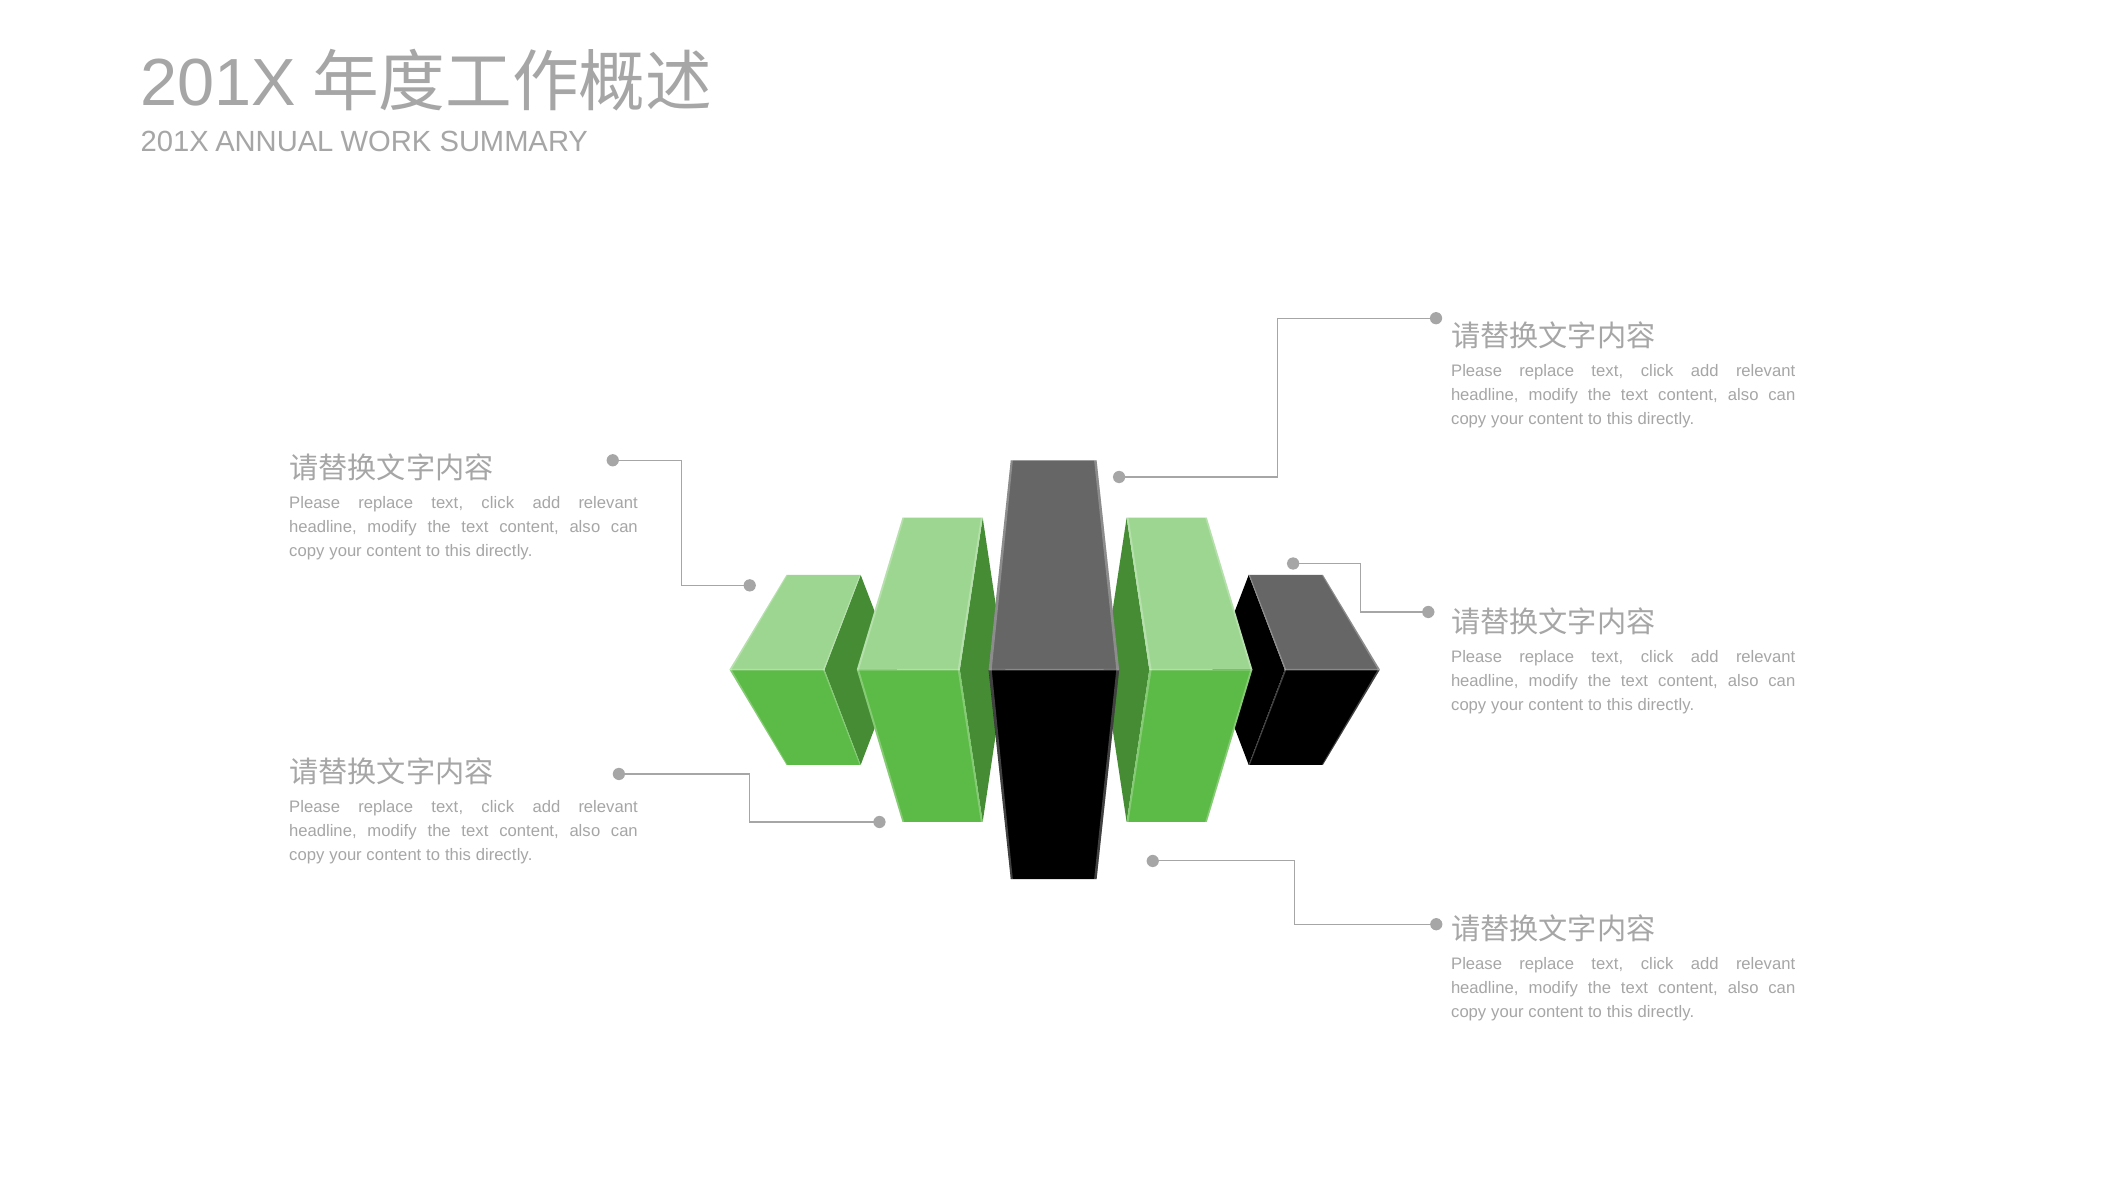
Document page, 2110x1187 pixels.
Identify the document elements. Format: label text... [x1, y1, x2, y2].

text_box Please replace text, click add relevant headline, modify the text content, also can copy your content to this directly. [1437, 348, 1811, 436]
text_box 请替换文字内容 [1436, 895, 1682, 953]
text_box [1152, 860, 1437, 923]
text_box Please replace text, click add relevant headline, modify the text content, also can copy your content to this directly. [1436, 634, 1811, 722]
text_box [729, 460, 1380, 880]
text_box 请替换文字内容 [1436, 588, 1682, 646]
text_box Please replace text, click add relevant headline, modify the text content, also can copy your content to this directly. [1436, 941, 1811, 1029]
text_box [612, 460, 750, 586]
text_box 201X ANNUAL WORK SUMMARY [140, 122, 602, 158]
text_box 请替换文字内容 [274, 434, 523, 492]
text_box 201X年度工作概述 [140, 38, 789, 119]
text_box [618, 774, 880, 823]
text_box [1119, 318, 1437, 477]
text_box 请替换文字内容 [1436, 302, 1682, 360]
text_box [1293, 563, 1429, 613]
text_box 请替换文字内容 [274, 739, 523, 796]
text_box Please replace text, click add relevant headline, modify the text content, also can copy your content to this directly. [274, 785, 654, 872]
text_box Please replace text, click add relevant headline, modify the text content, also can copy your content to this directly. [274, 480, 612, 567]
